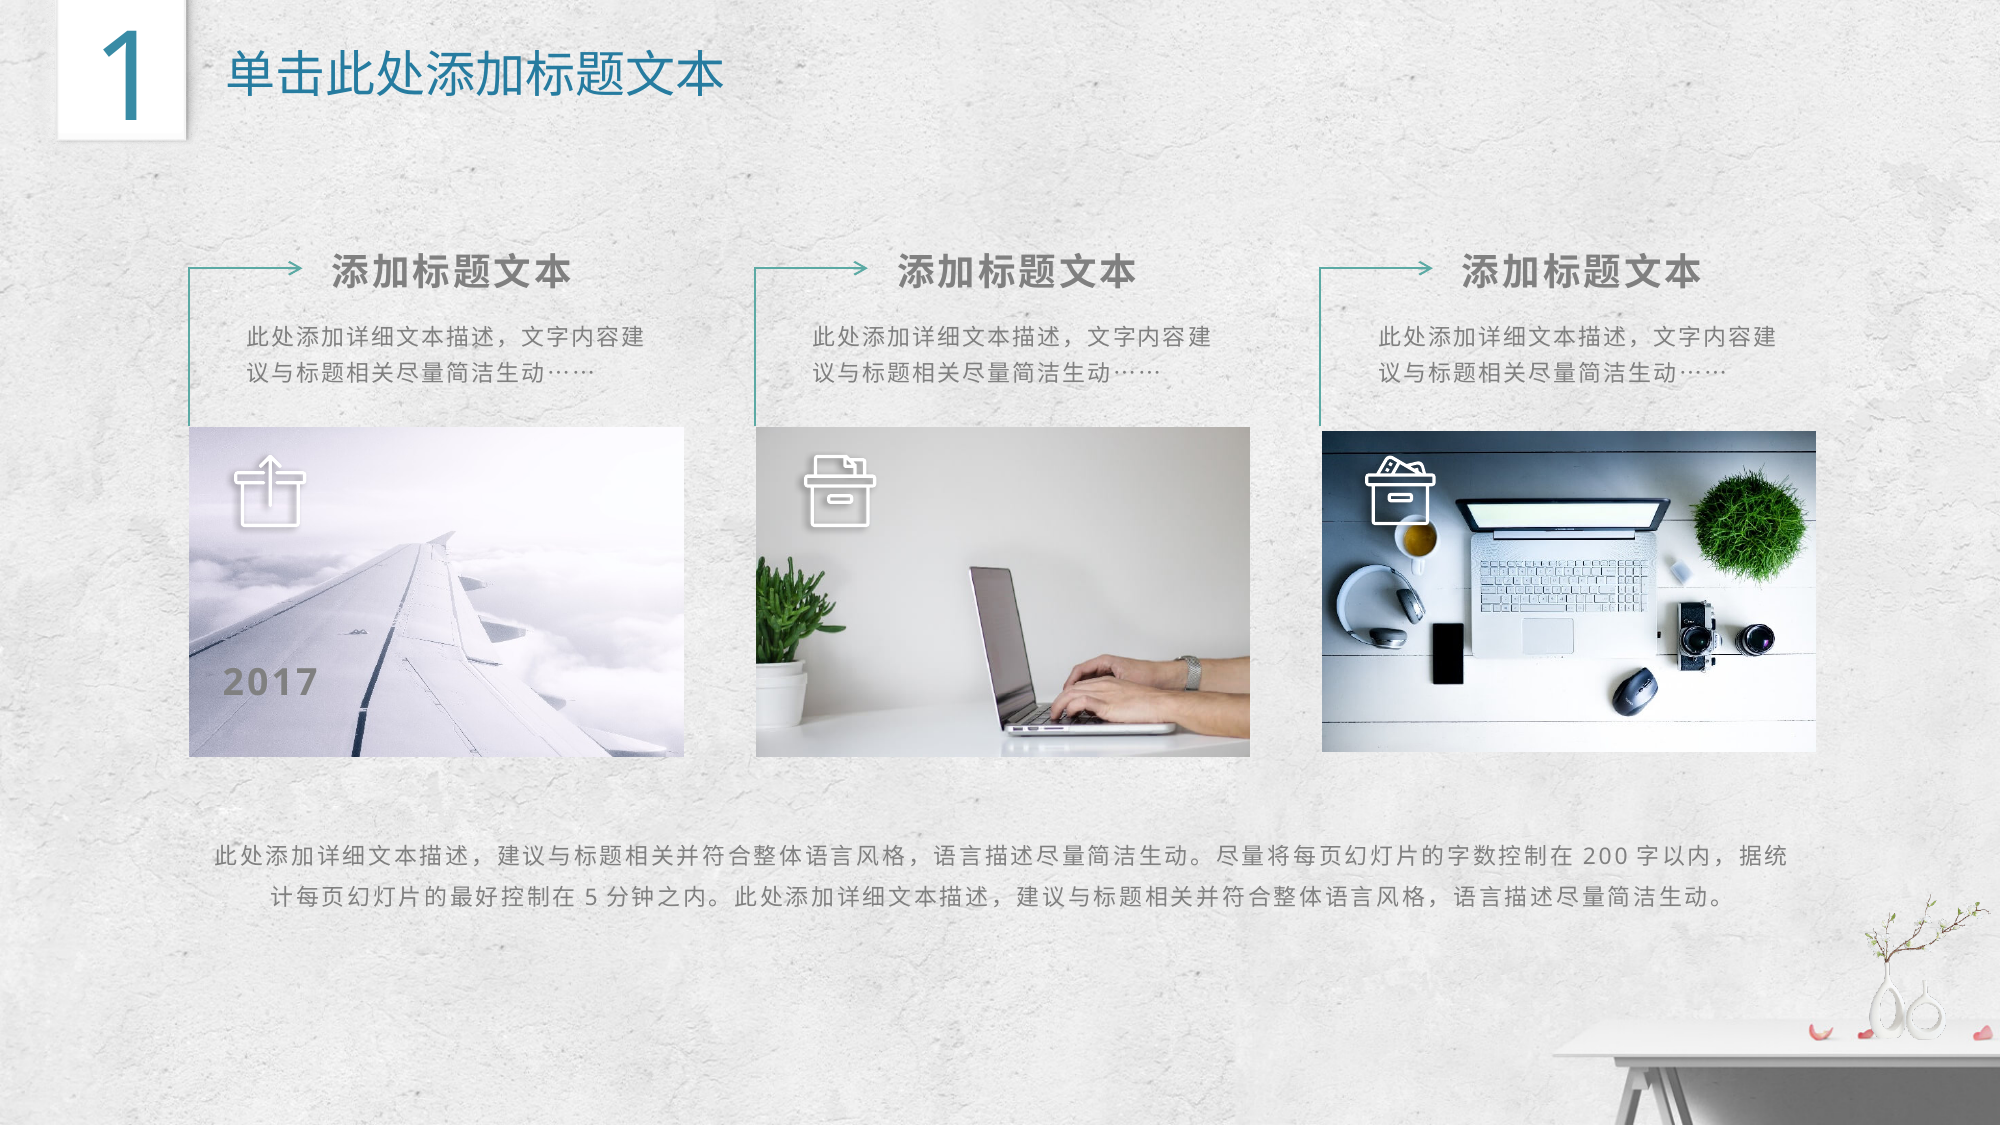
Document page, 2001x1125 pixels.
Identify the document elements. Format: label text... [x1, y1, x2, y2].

text_box 添加标题文本 [1447, 240, 1829, 300]
text_box 1 [77, 0, 179, 153]
text_box 单击此处添加标题文本 [210, 35, 924, 110]
text_box 添加标题文本 [882, 240, 1264, 300]
text_box 此处添加详细文本描述，文字内容建议与标题相关尽量简洁生动…… [797, 307, 1250, 394]
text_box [189, 240, 699, 711]
text_box 此处添加详细文本描述，建议与标题相关并符合整体语言风格，语言描述尽量简洁生动。尽量将每页幻灯片的字数控制在200字以内，据统计每页幻灯片的最好控制在5分钟之内。此处添加详细文本描述，建议与标题相关并符合整体语言风格，语言描述尽量简洁生动。 [189, 820, 1816, 918]
text_box 此处添加详细文本描述，文字内容建议与标题相关尽量简洁生动…… [1363, 307, 1816, 394]
picture [0, 0, 2000, 1125]
text_box [1319, 261, 1433, 427]
text_box [754, 261, 868, 427]
